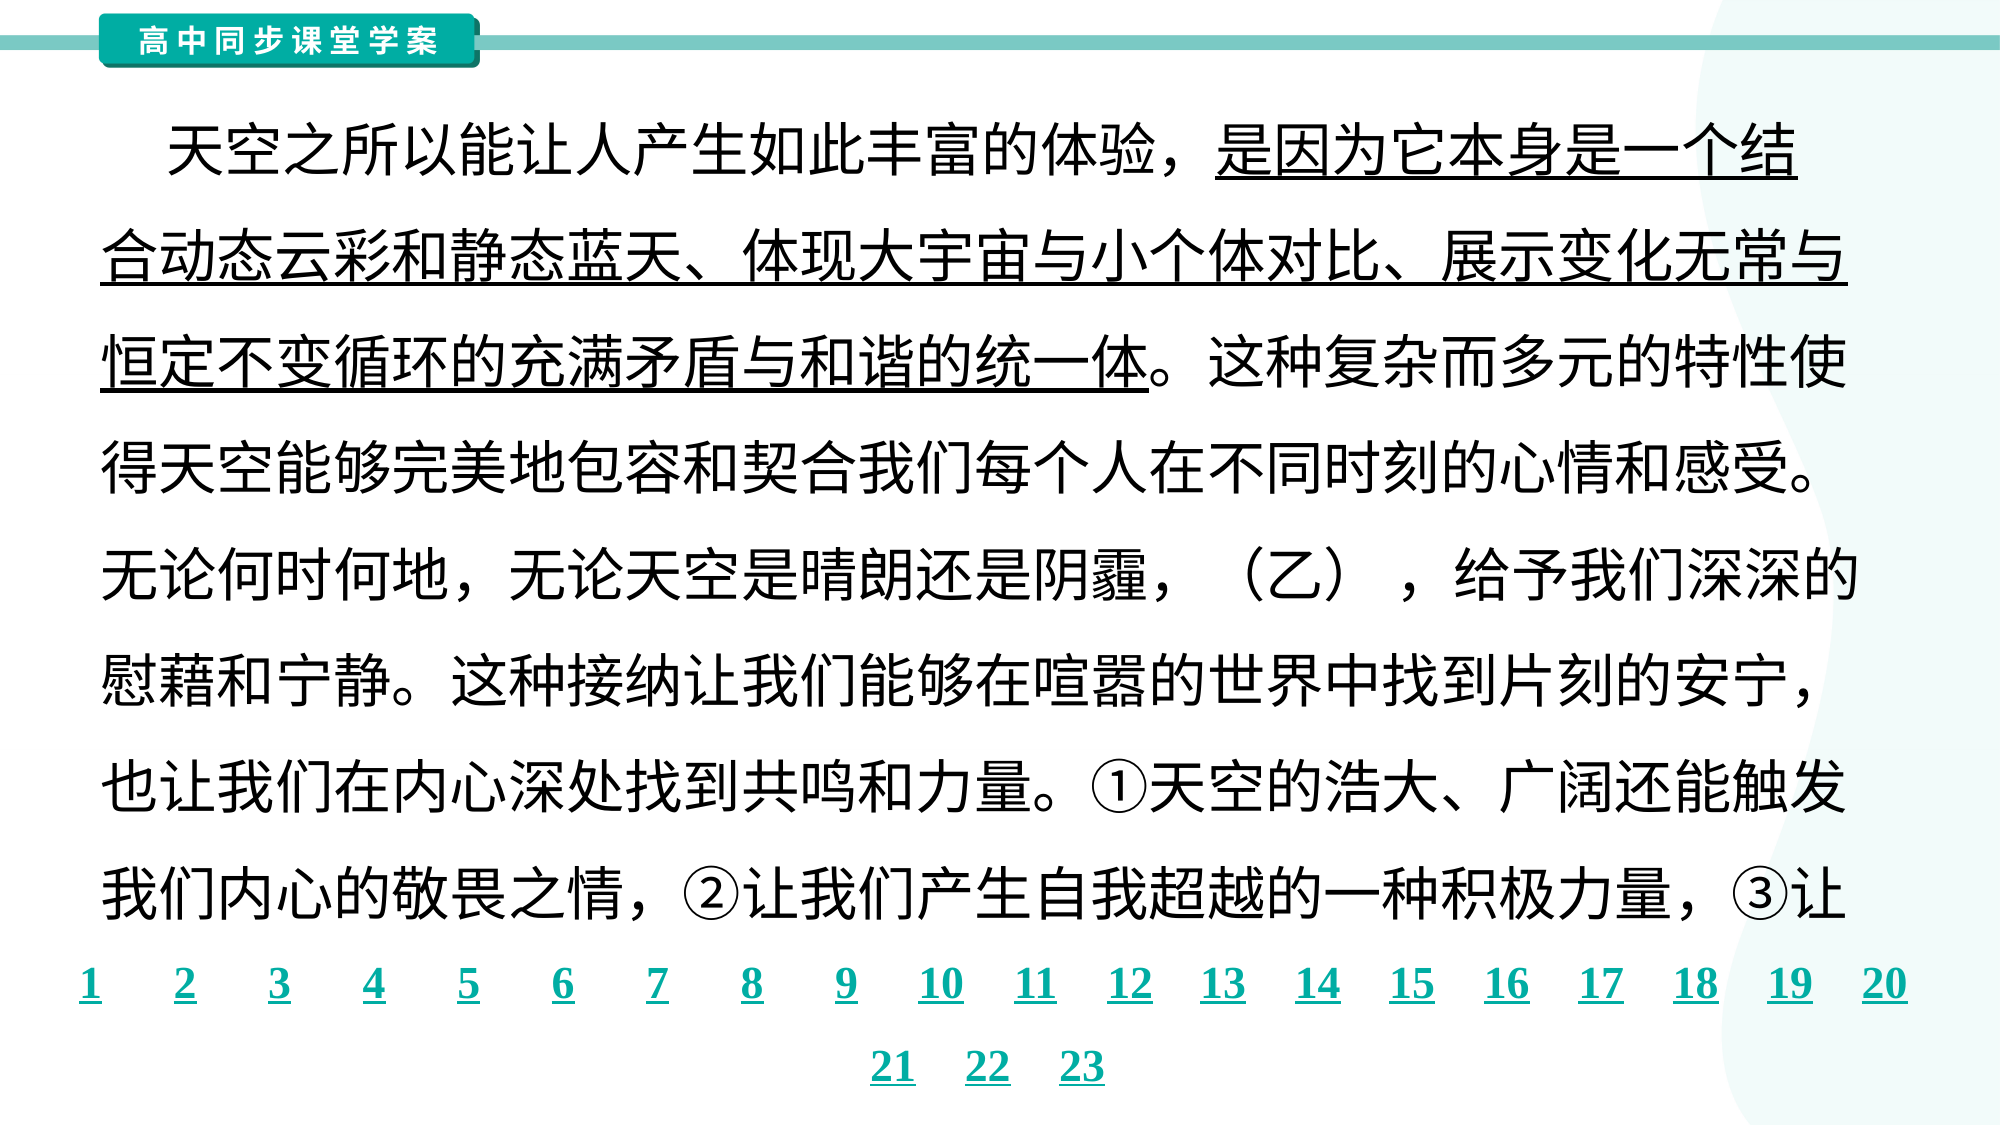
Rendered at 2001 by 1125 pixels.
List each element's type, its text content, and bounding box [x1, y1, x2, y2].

text_box 天空之所以能让人产生如此丰富的体验，是因为它本身是一个结 合动态云彩和静态蓝天、体现大宇宙与小个体对比、展示变化无常与 恒定不变循环的充满矛盾与和谐的统一体。这种复杂而多元的特性使 得天空能够完美地包容和契合我们每个人在不同时刻的心情和感受。 无论何时何地，无论天空是晴朗还是阴霾，（乙） ，给予我们深深的 慰藉和宁静。这种接纳让我们能够在喧嚣的世界中找到片刻的安宁， 也让我们在内心深处找到共鸣和力量。①天空的浩大、广阔还能触发 我们内心的敬畏之情，②让我们产生自我超越的一种积极力量，③让 [100, 76, 1899, 927]
picture [0, 0, 2000, 1125]
